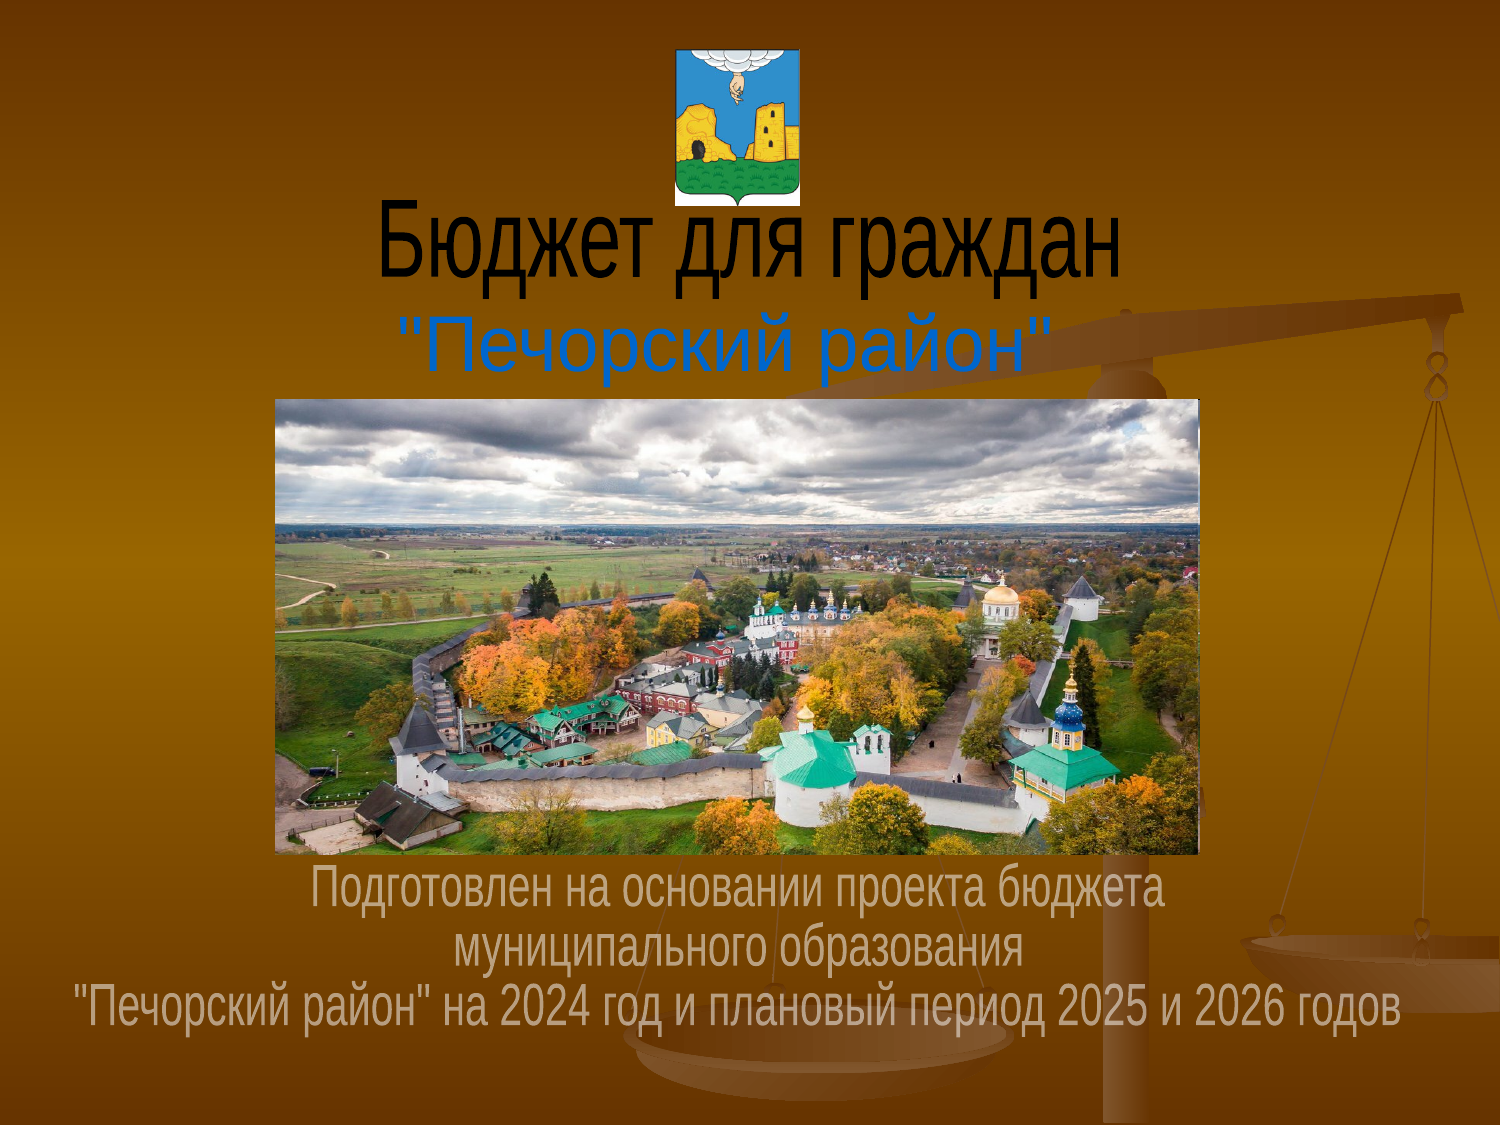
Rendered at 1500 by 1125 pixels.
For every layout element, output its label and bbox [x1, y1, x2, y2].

picture [274, 399, 1201, 855]
picture [674, 49, 801, 206]
